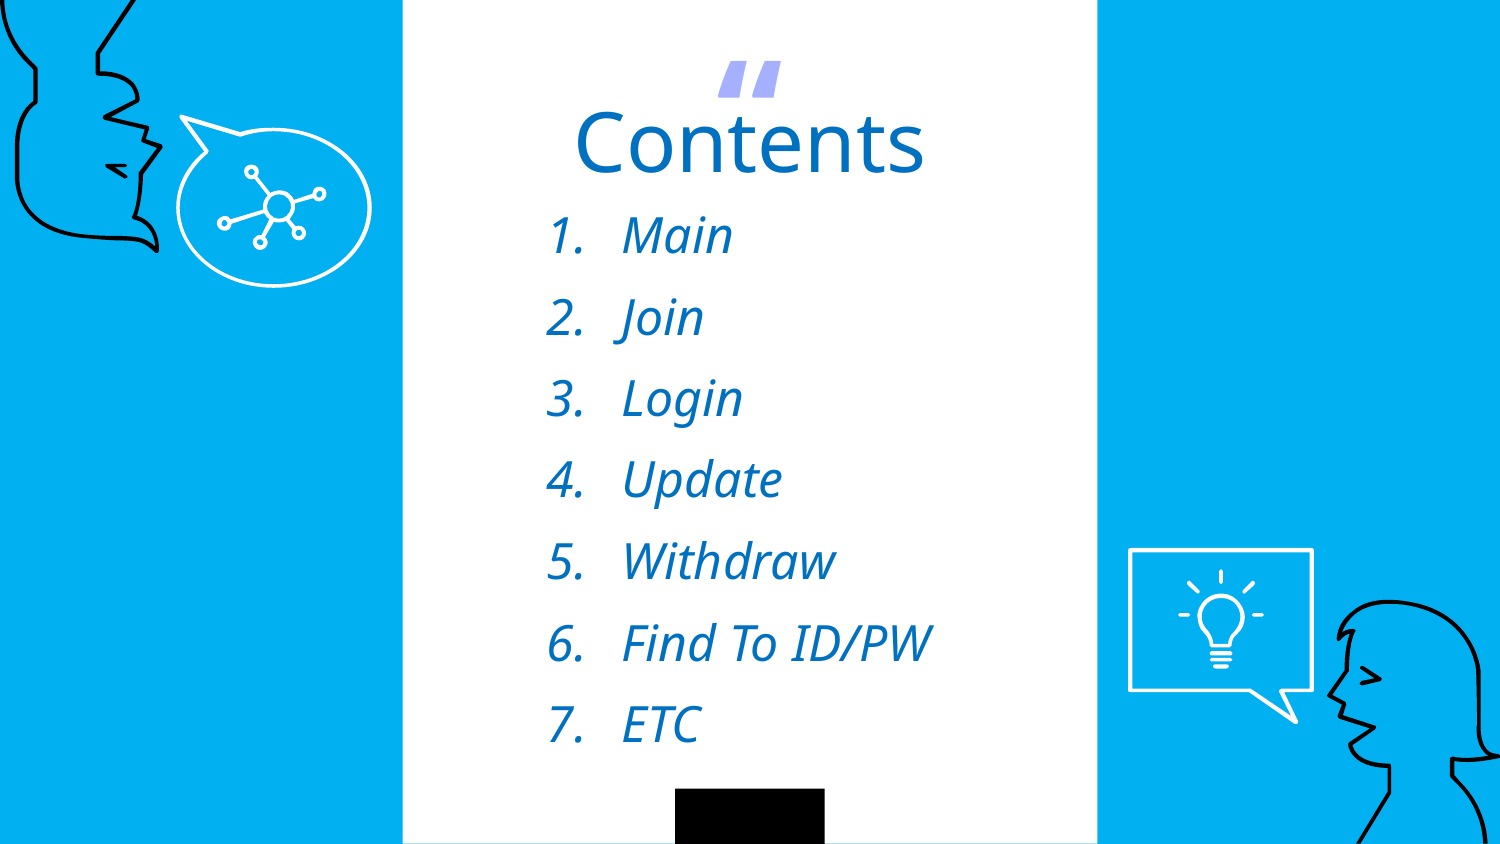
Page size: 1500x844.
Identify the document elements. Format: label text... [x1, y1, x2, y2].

text_box [457, 69, 1042, 249]
text_box Contents [467, 81, 1033, 197]
list Main Join Login Update Withdraw Find To ID/PW ETC [519, 249, 980, 739]
